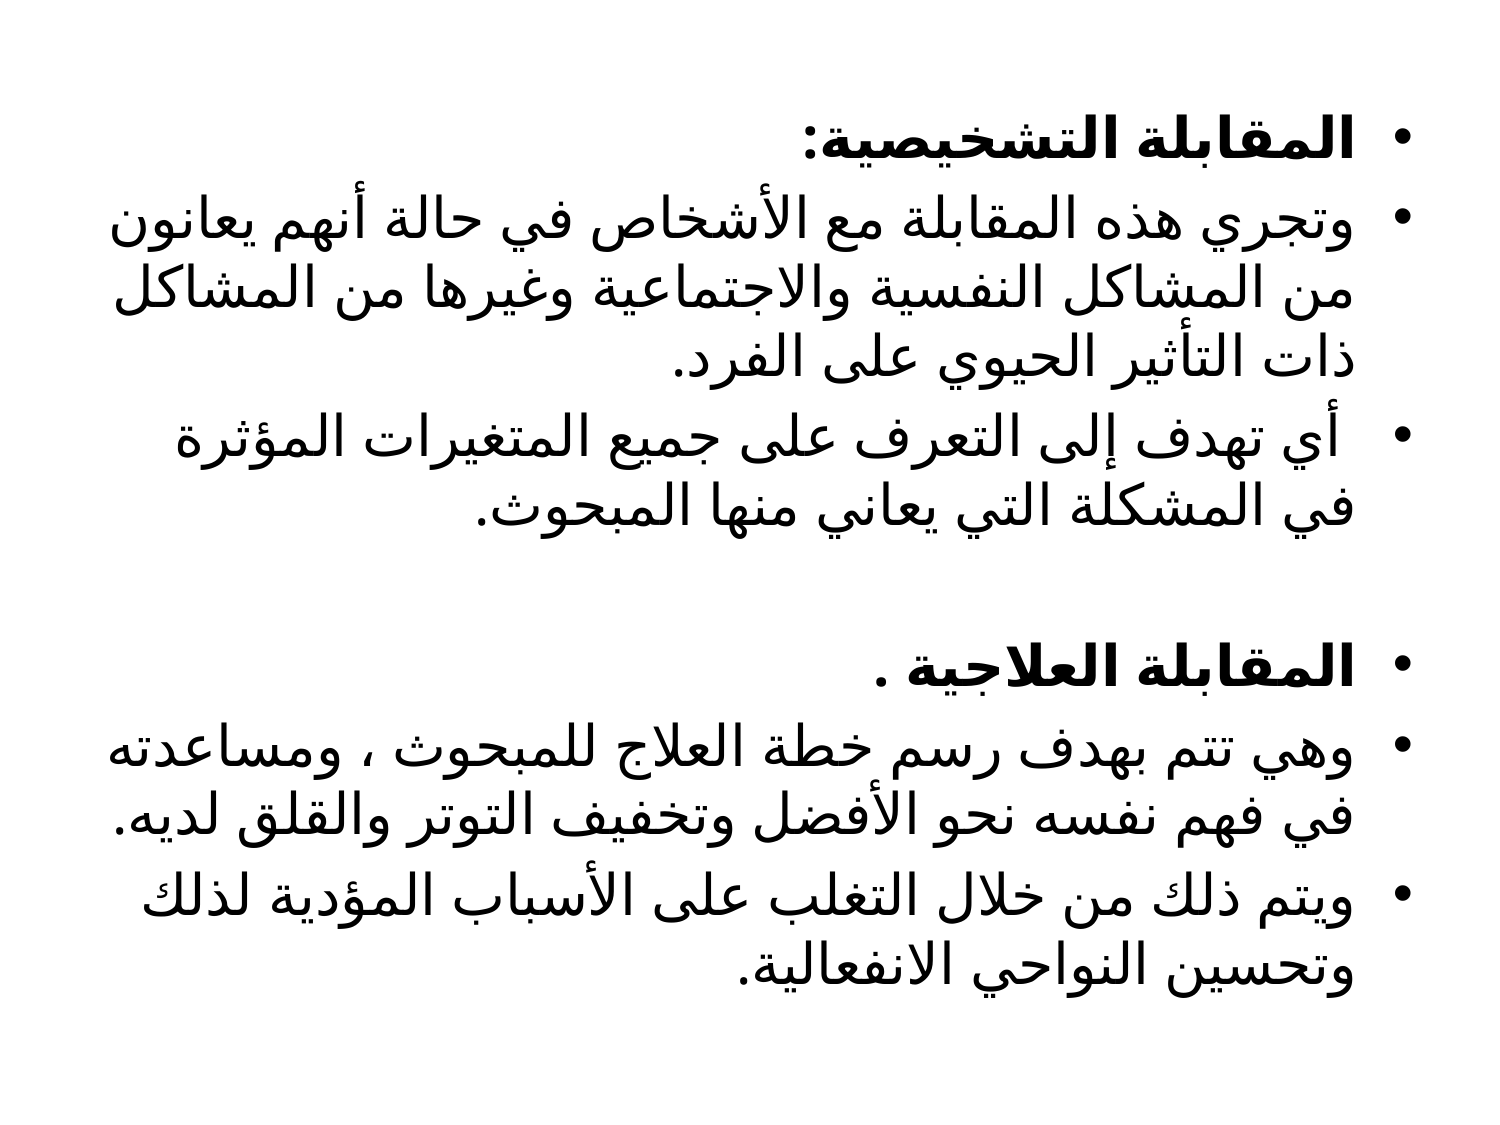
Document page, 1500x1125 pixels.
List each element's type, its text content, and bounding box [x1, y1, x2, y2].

list المقابلة التشخيصية: وتجري هذه المقابلة مع الأشخاص في حالة أنهم يعانون من المشاكل النفسية والاجتماعية وغيرها من المشاكل ذات التأثير الحيوي على الفرد. أي تهدف إلى التعرف على جميع المتغيرات المؤثرة في المشكلة التي يعاني منها المبحوث. المقابلة العلاجية . وهي تتم بهدف رسم خطة العلاج للمبحوث ، ومساعدته في فهم نفسه نحو الأفضل وتخفيف التوتر والقلق لديه. ويتم ذلك من خلال التغلب على الأسباب المؤدية لذلك وتحسين النواحي الانفعالية. [75, 93, 1425, 1005]
